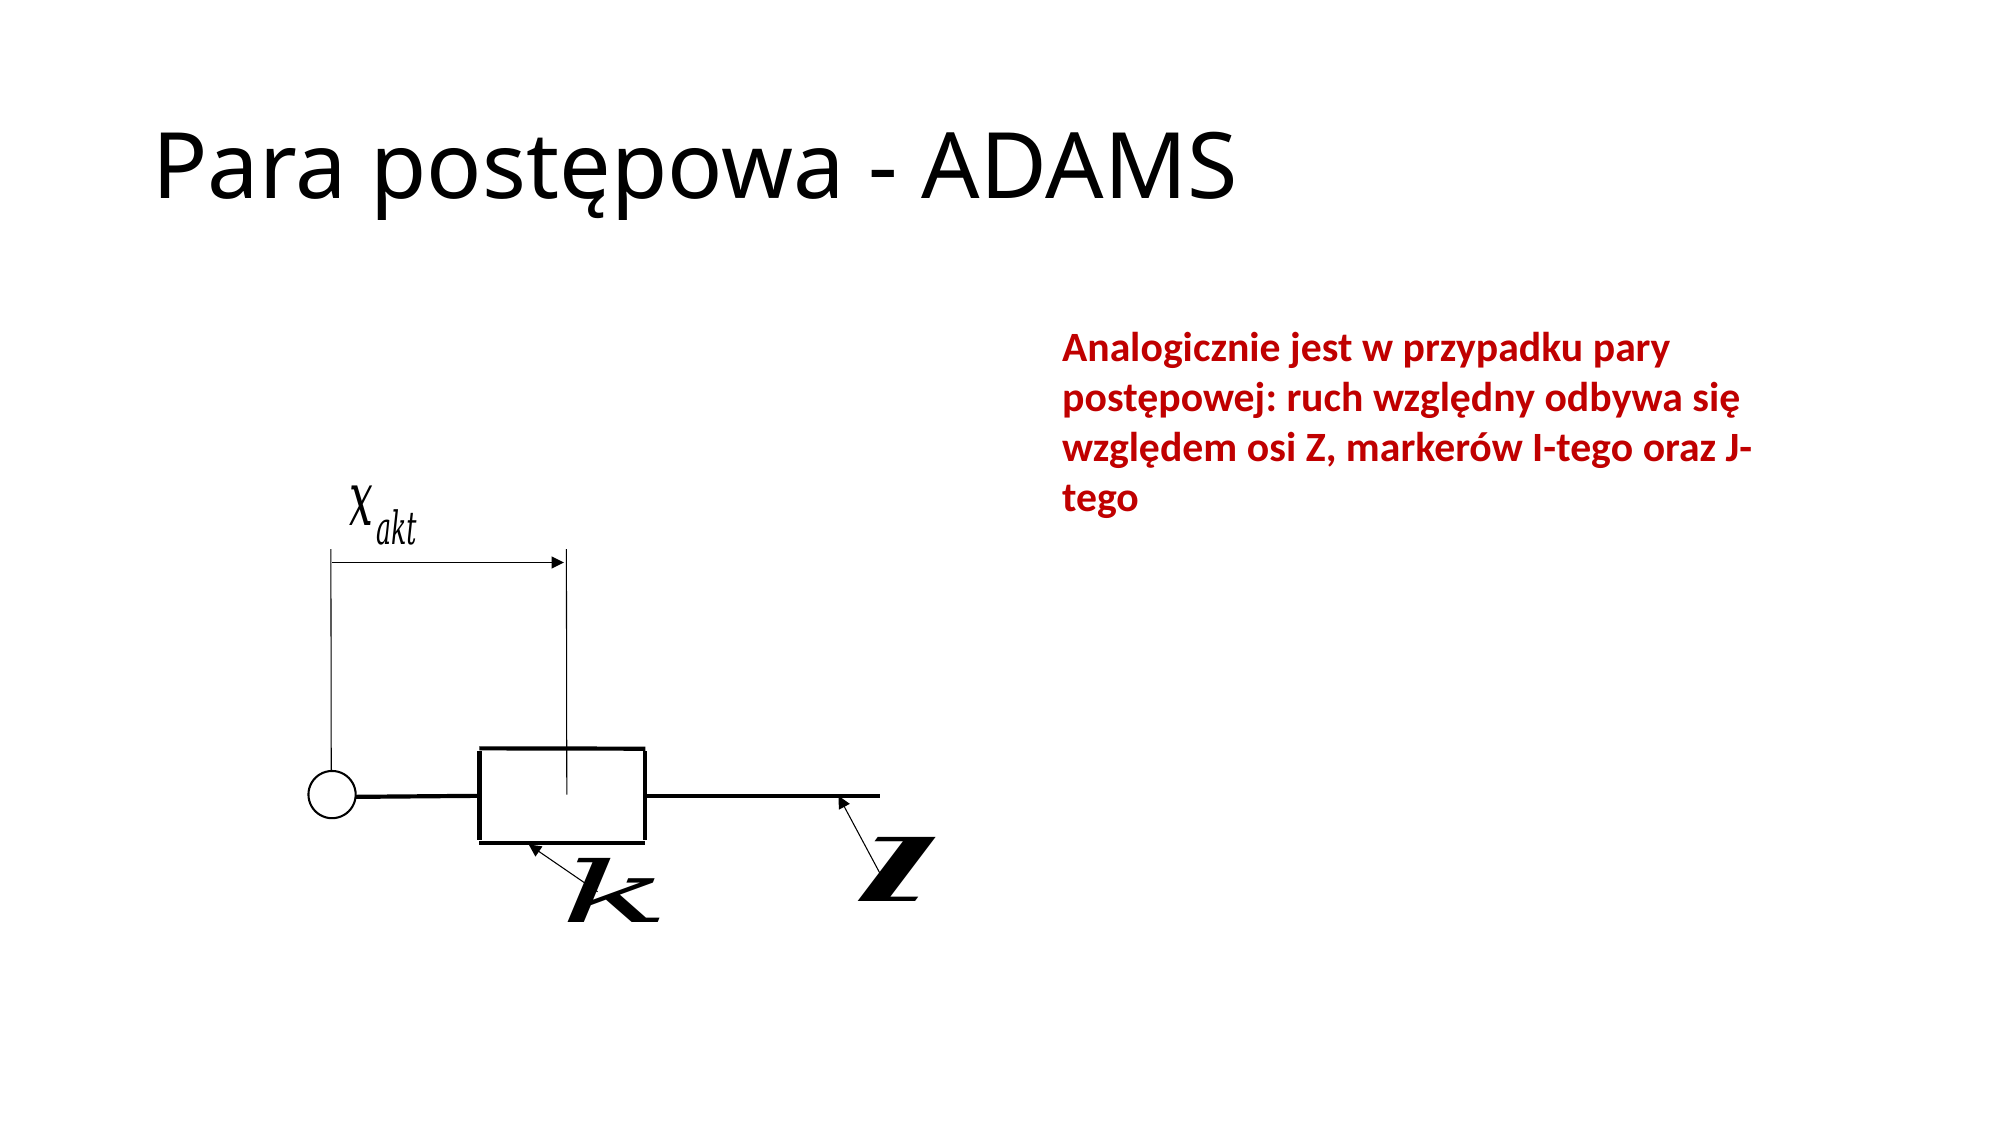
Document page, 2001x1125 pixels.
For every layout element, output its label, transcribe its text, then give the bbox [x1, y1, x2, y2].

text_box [528, 844, 598, 892]
text_box [332, 769, 357, 795]
text_box [307, 770, 357, 820]
text_box Analogicznie jest w przypadku pary postępowej: ruch względny odbywa się względem osi Z, markerów I-tego oraz J-tego [1047, 312, 1780, 527]
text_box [838, 796, 881, 875]
title Para postępowa - ADAMS [137, 59, 1863, 278]
